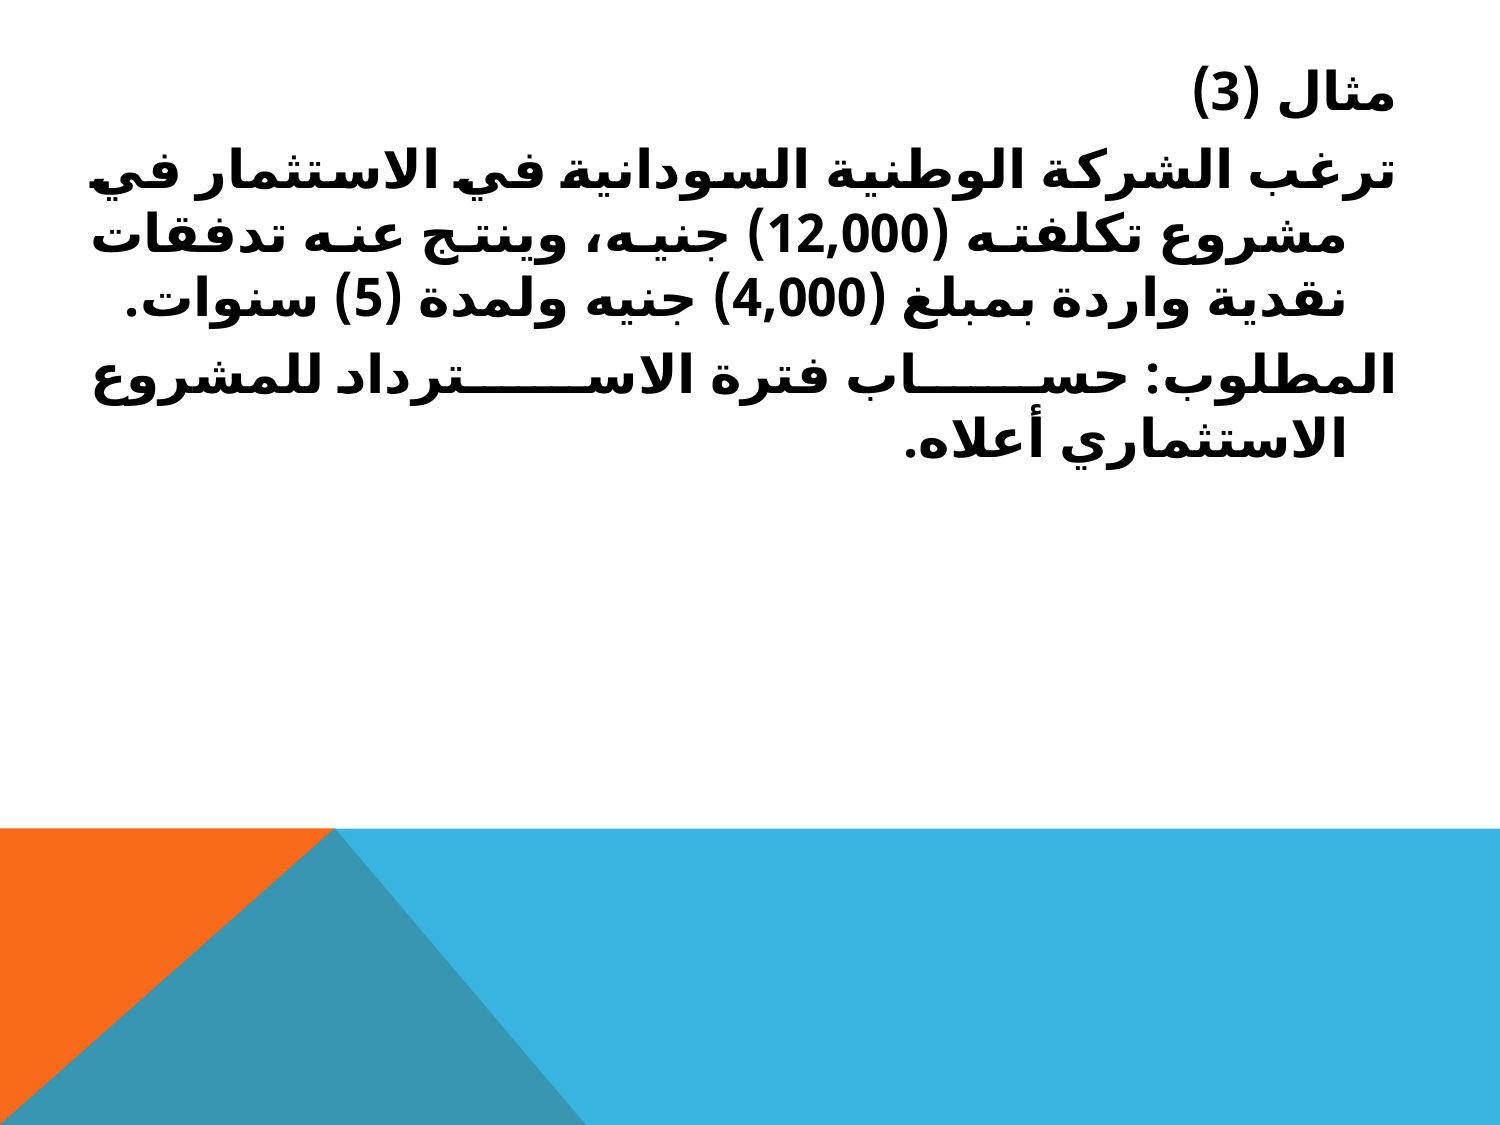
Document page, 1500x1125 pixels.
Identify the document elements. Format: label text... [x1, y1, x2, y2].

list مثال (3) ترغب الشركة الوطنية السودانية في الاستثمار في مشروع تكلفته (12,000) جنيه، وينتج عنه تدفقات نقدية واردة بمبلغ (4,000) جنيه ولمدة (5) سنوات. المطلوب: حساب فترة الاسترداد للمشروع الاستثماري أعلاه. [75, 50, 1413, 525]
